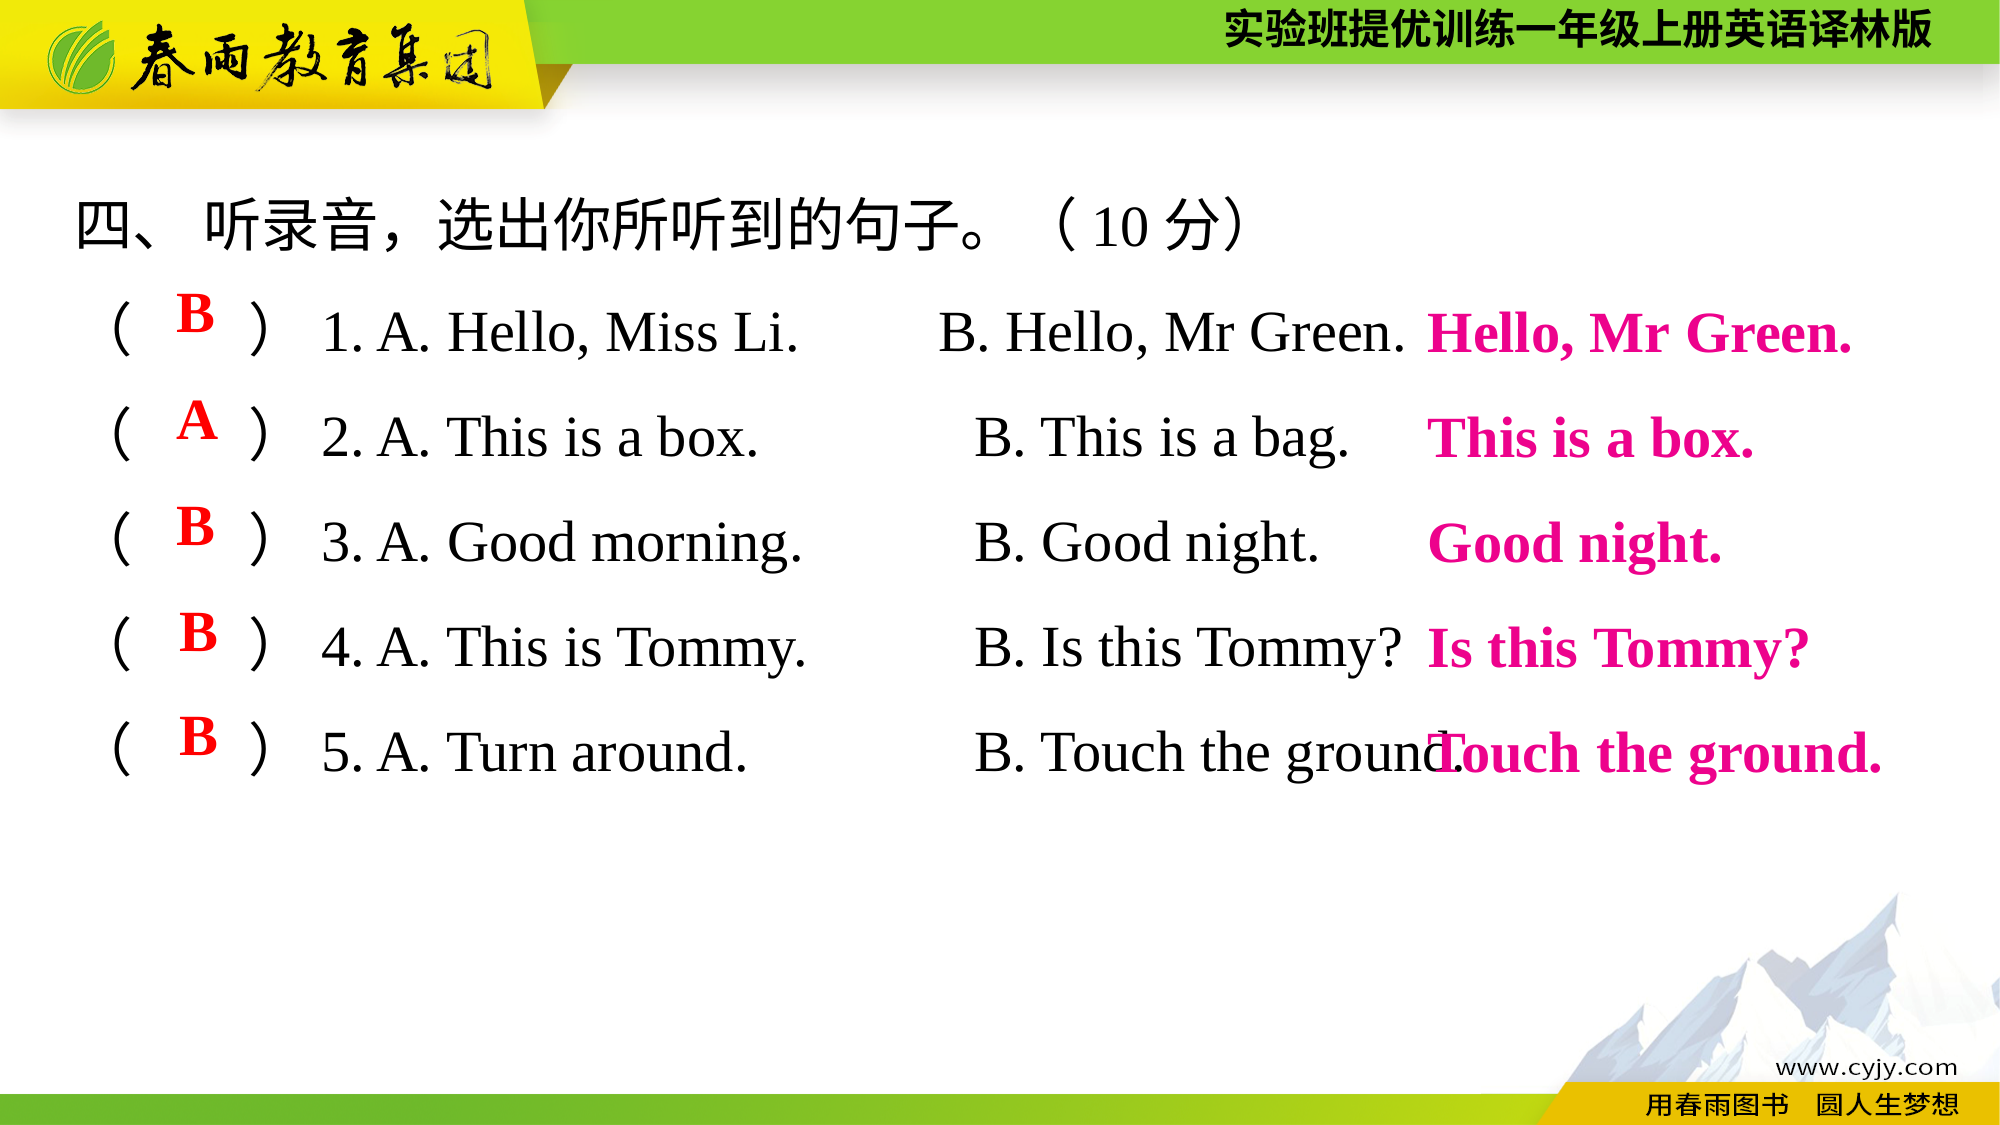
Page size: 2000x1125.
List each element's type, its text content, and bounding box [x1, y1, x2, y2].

text_box A [161, 373, 234, 459]
picture [0, 0, 2000, 1125]
list 四、 听录音，选出你所听到的句子。（10分） （ ）1. A. Hello, Miss Li. B. Hello, Mr Green. （ ）2. A. This is a box. B. This is a bag. （ ）3. A. Good morning. B. Good night. （ ）4. A. This is Tommy. B. Is this Tommy? （ ）5. A. Turn around. B. Touch the ground. [59, 146, 1944, 798]
text_box B [161, 479, 231, 565]
text_box B [161, 267, 231, 352]
text_box B [165, 689, 234, 774]
text_box Hello, Mr Green. This is a box. Good night. Is this Tommy? Touch the ground. [1413, 252, 1944, 792]
text_box B [165, 585, 234, 671]
